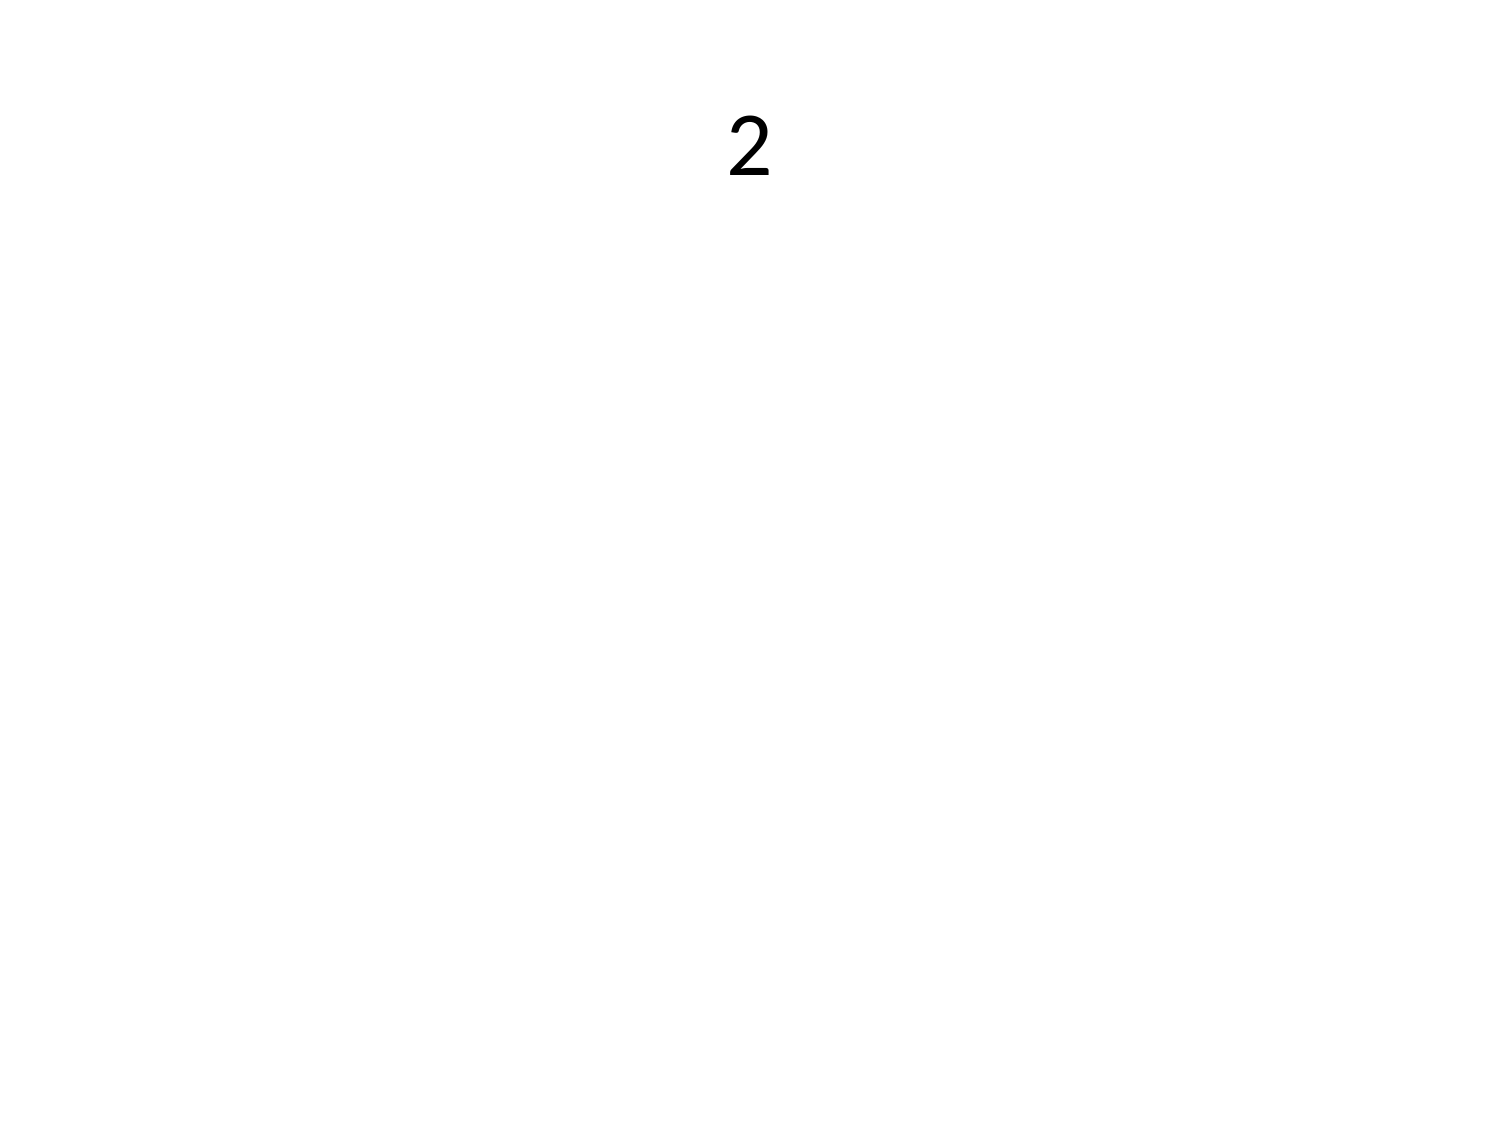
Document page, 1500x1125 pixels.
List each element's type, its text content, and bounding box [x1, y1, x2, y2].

title 2 [75, 45, 1425, 233]
